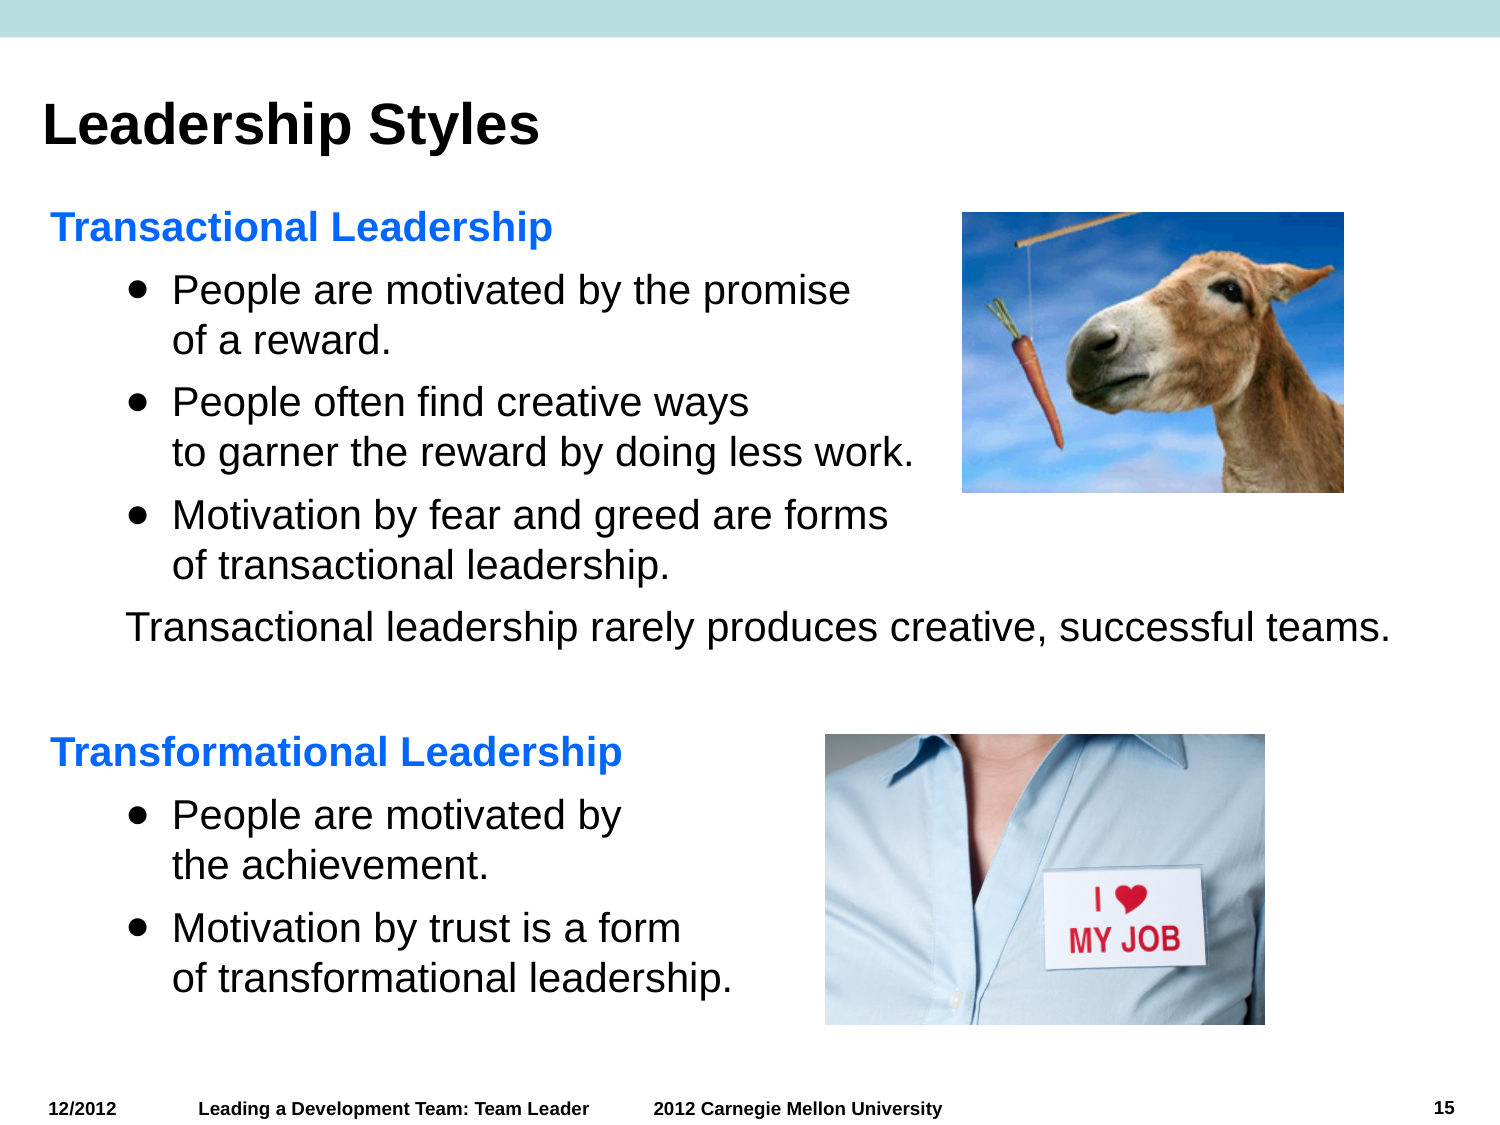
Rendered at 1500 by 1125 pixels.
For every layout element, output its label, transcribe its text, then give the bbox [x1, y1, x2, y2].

title Leadership Styles [42, 99, 1438, 157]
list Transactional Leadership People are motivated by the promise of a reward. People often find creative ways to garner the reward by doing less work. Motivation by fear and greed are forms of transactional leadership. Transactional leadership rarely produces creative, successful teams. Transformational Leadership People are motivated by the achievement. Motivation by trust is a form of transformational leadership. [50, 200, 1437, 950]
picture [962, 212, 1344, 493]
picture [824, 734, 1265, 1026]
